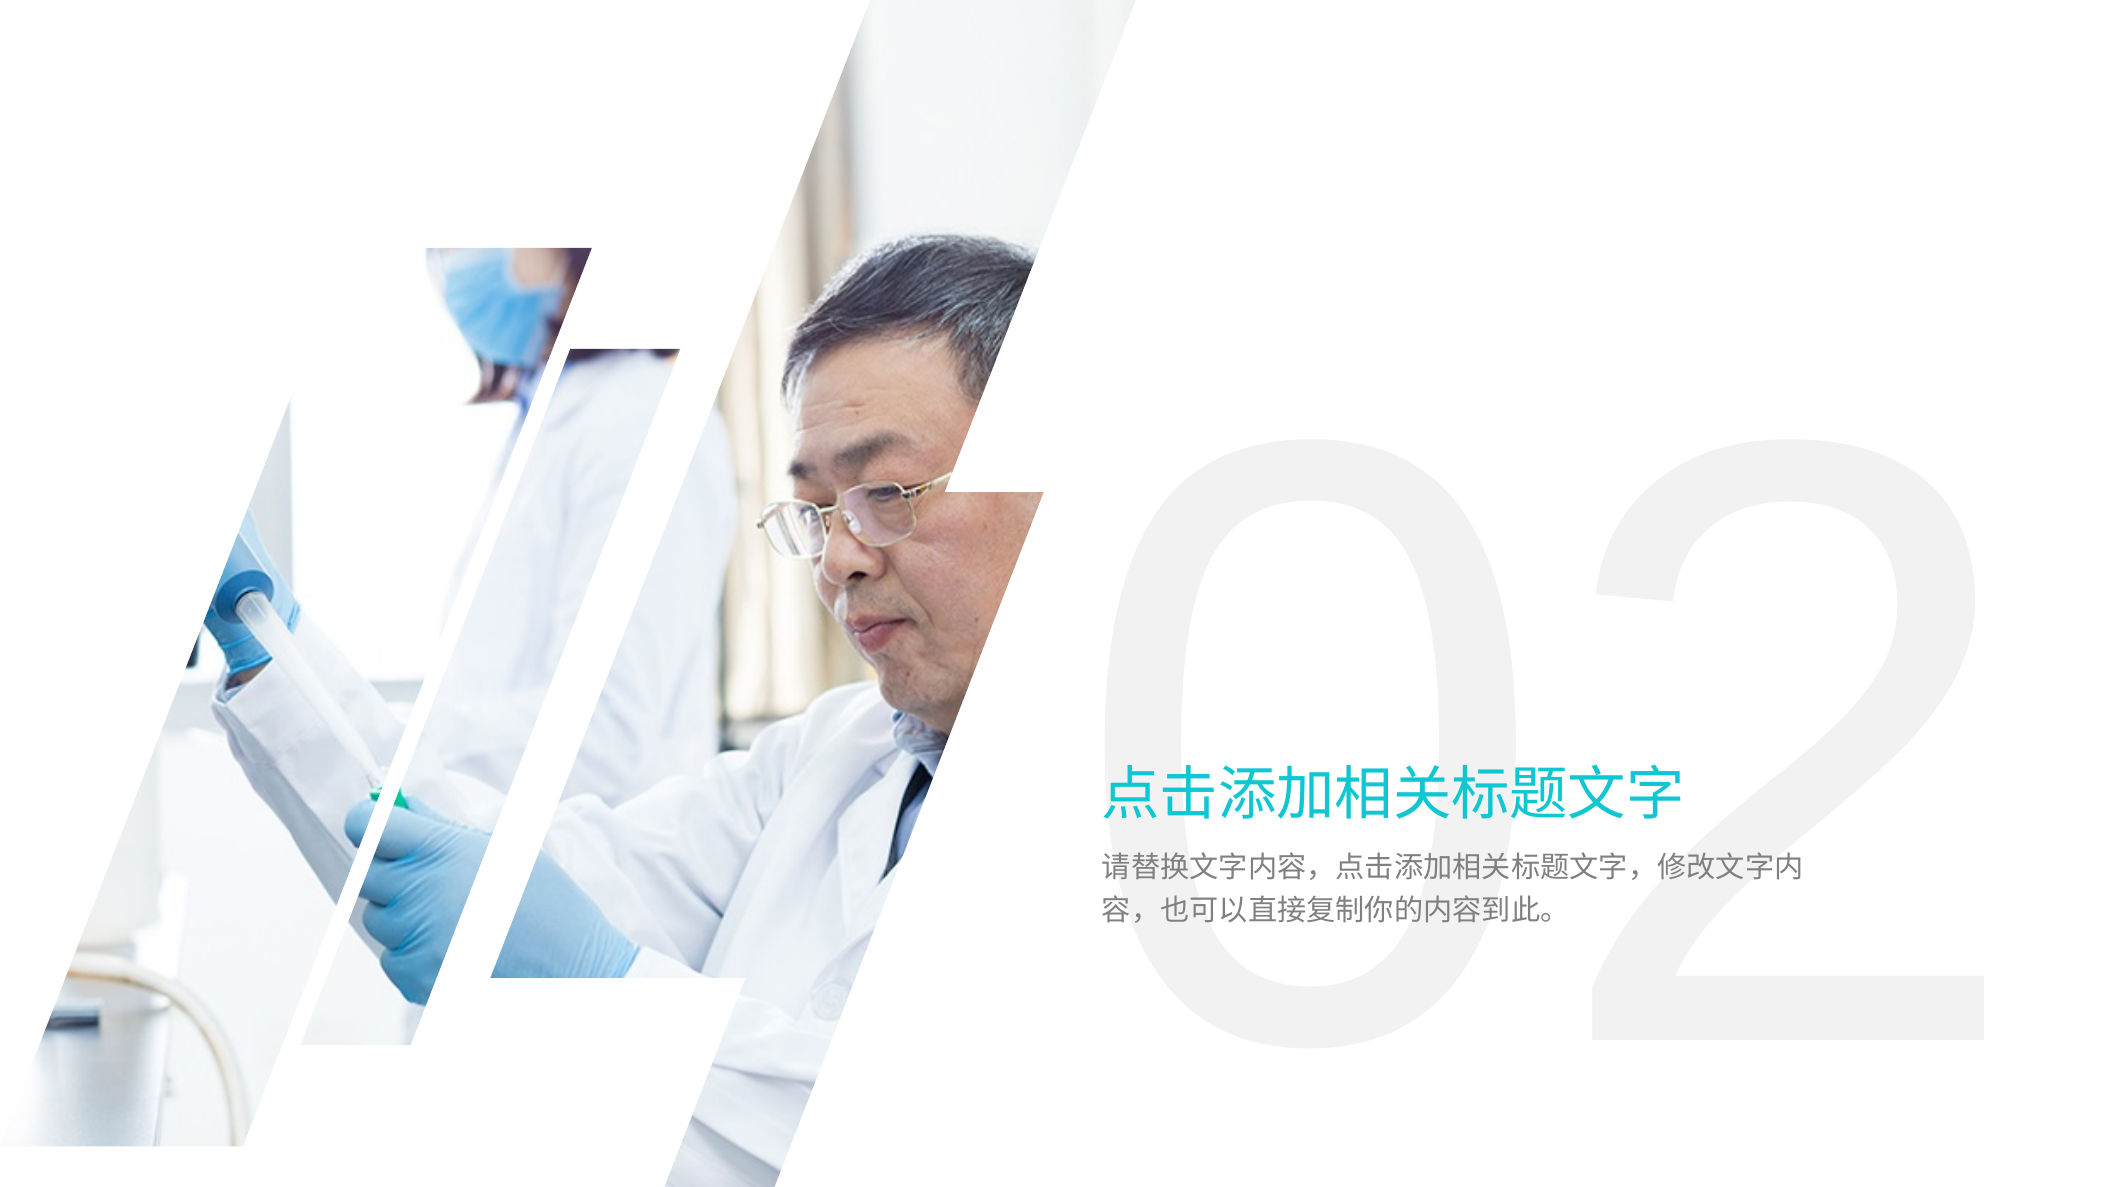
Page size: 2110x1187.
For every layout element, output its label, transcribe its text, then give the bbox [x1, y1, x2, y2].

text_box [298, 347, 682, 1047]
text_box [488, 0, 1137, 1187]
text_box [0, 246, 594, 1148]
text_box 点击添加相关标题文字 [1101, 741, 1843, 826]
text_box 请替换文字内容，点击添加相关标题文字，修改文字内容，也可以直接复制你的内容到此。 [1101, 841, 1843, 926]
text_box 02 [1071, 0, 2052, 1187]
